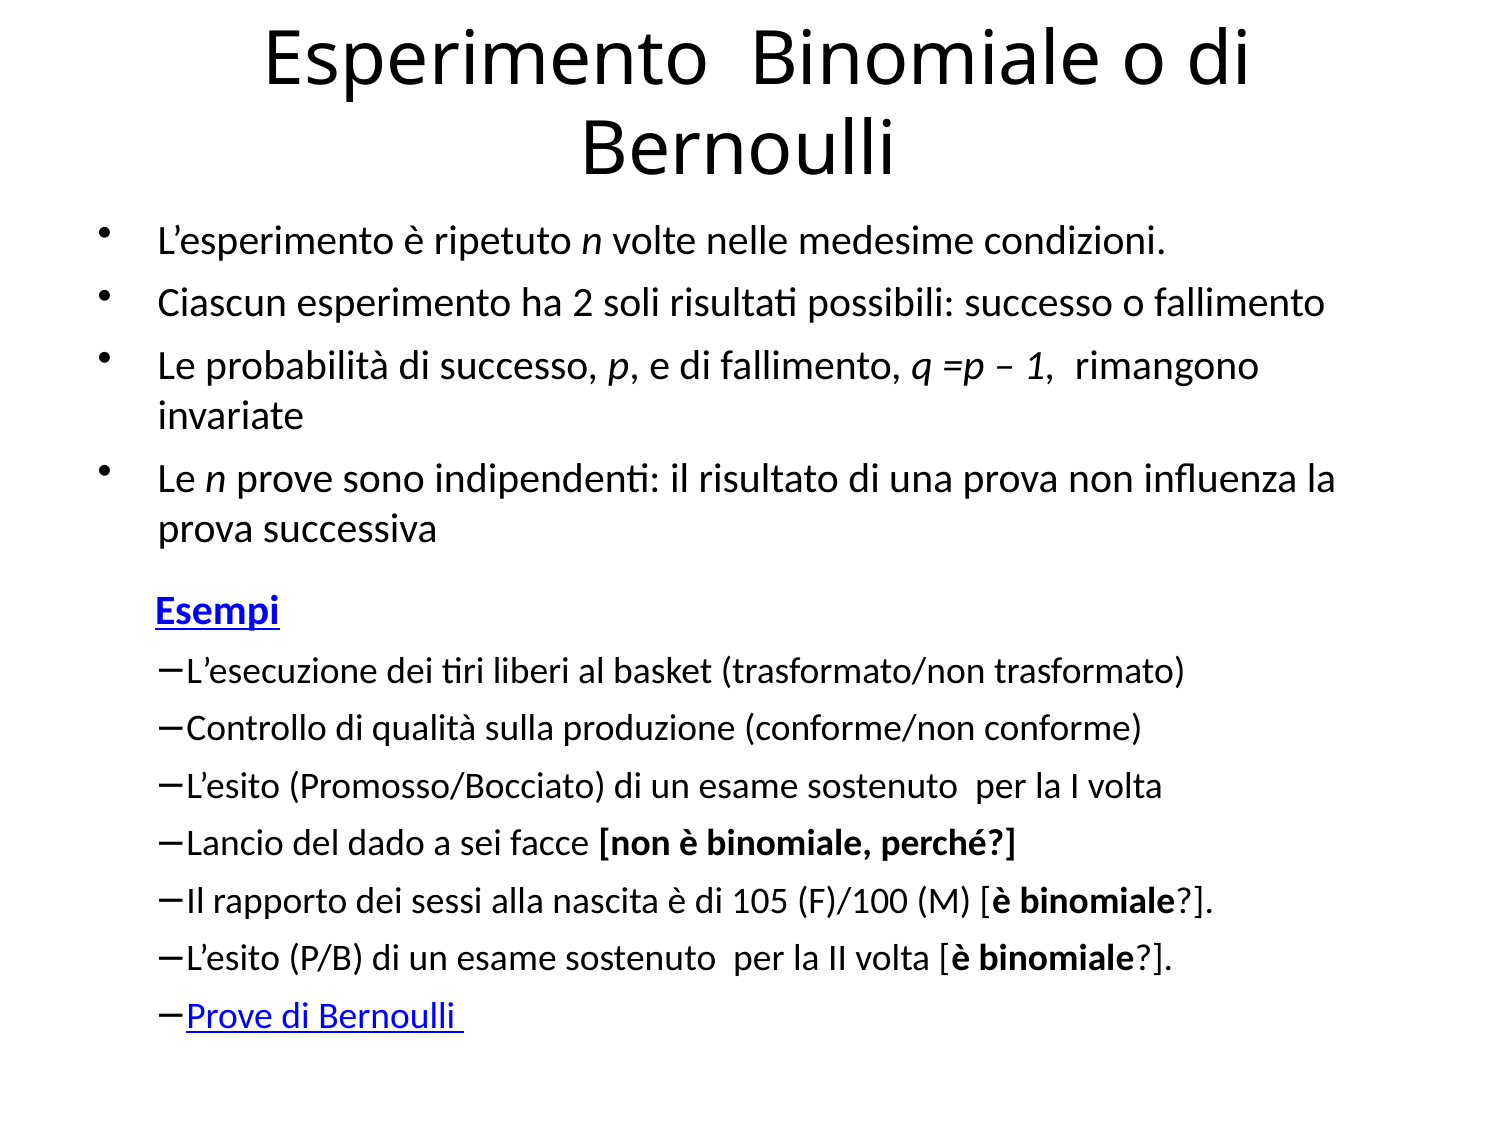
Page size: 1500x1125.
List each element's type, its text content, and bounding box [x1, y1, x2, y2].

list L’esperimento è ripetuto n volte nelle medesime condizioni. Ciascun esperimento ha 2 soli risultati possibili: successo o fallimento Le probabilità di successo, p, e di fallimento, q =p – 1, rimangono invariate Le n prove sono indipendenti: il risultato di una prova non influenza la prova successiva [82, 205, 1422, 566]
text_box Esempi L’esecuzione dei tiri liberi al basket (trasformato/non trasformato) Controllo di qualità sulla produzione (conforme/non conforme) L’esito (Promosso/Bocciato) di un esame sostenuto per la I volta Lancio del dado a sei facce [non è binomiale, perché?] Il rapporto dei sessi alla nascita è di 105 (F)/100 (M) [è binomiale?]. L’esito (P/B) di un esame sostenuto per la II volta [è binomiale?]. Prove di Bernoulli [80, 565, 1410, 1044]
title Esperimento Binomiale o di Bernoulli [82, 36, 1433, 164]
